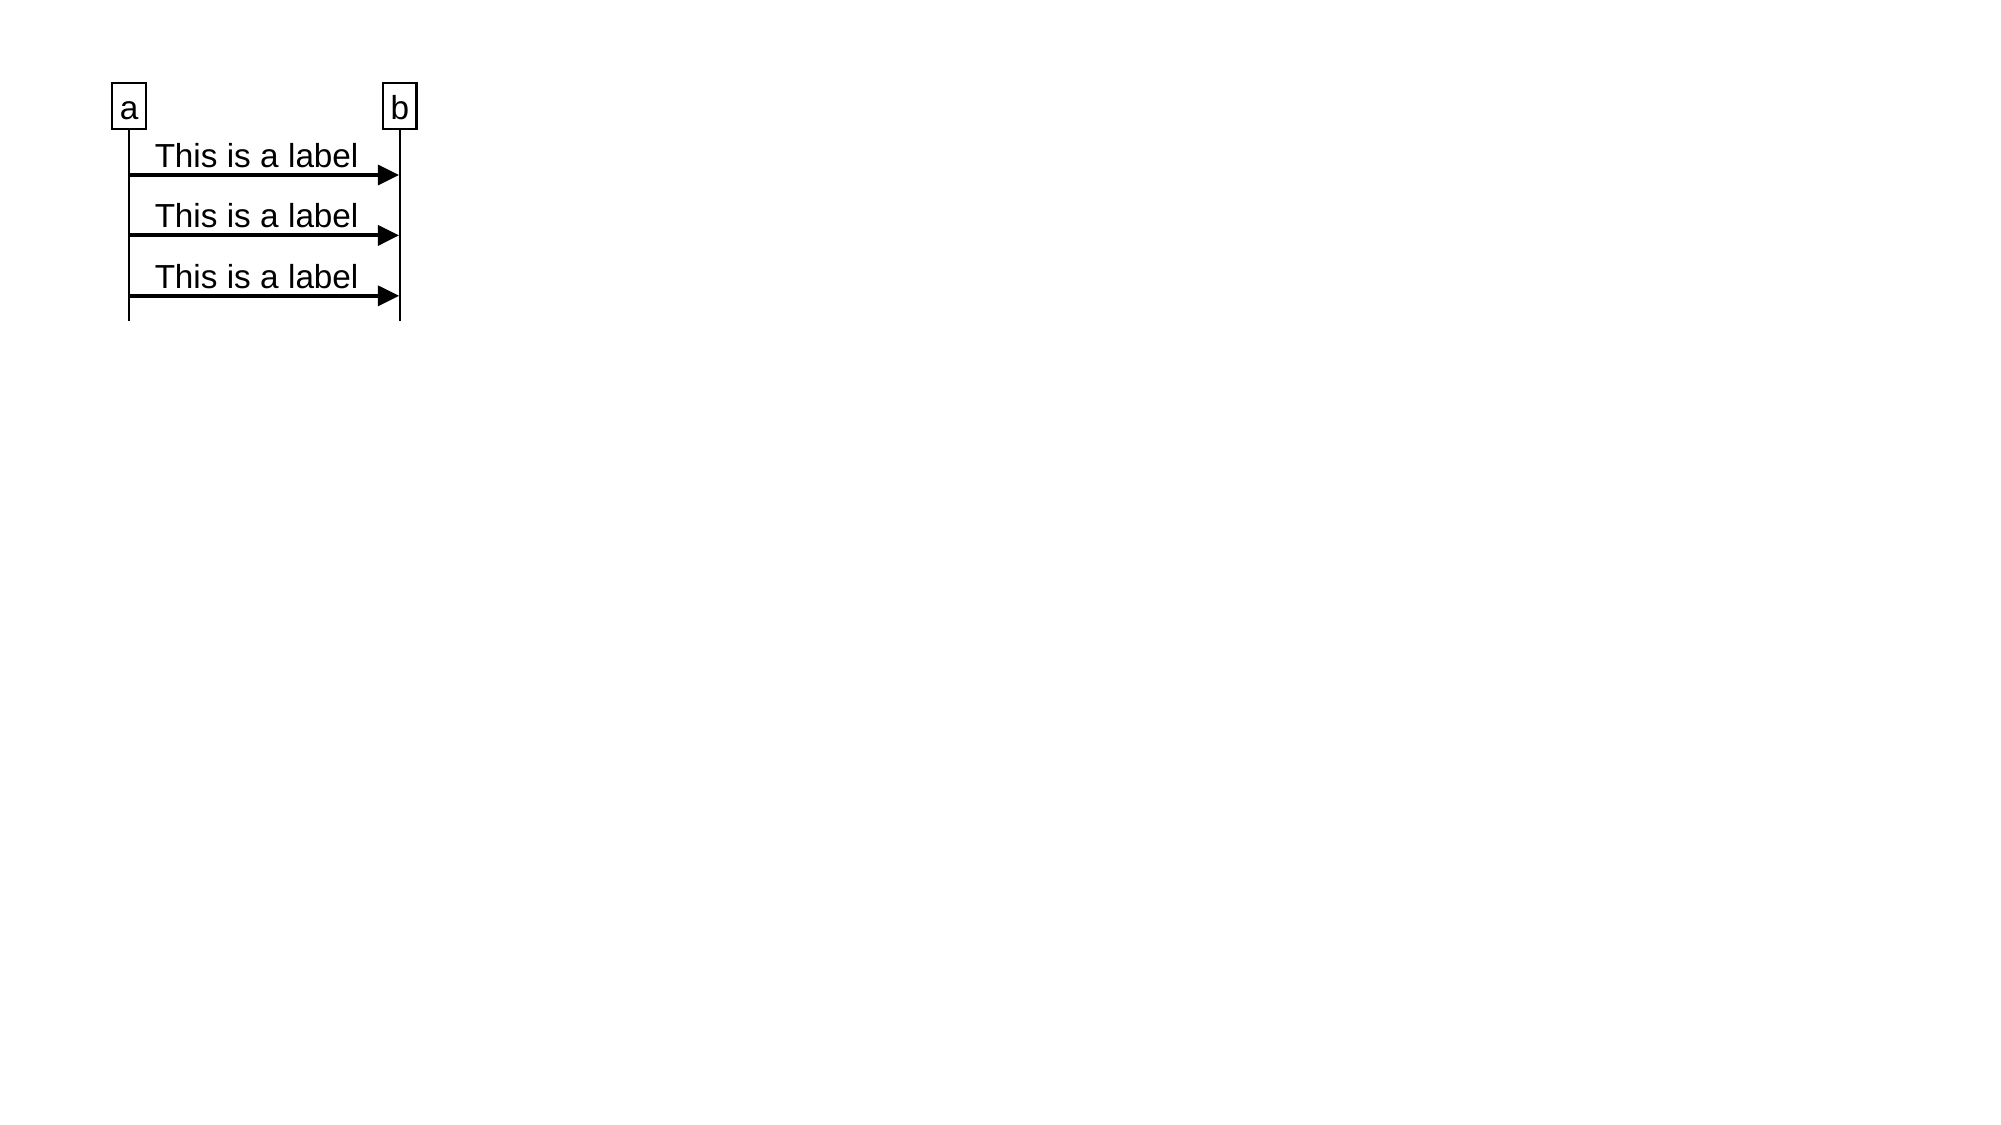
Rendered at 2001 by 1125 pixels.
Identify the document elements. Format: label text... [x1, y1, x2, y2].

text_box b [383, 83, 417, 130]
text_box a [112, 83, 146, 130]
text_box This is a label [152, 135, 361, 173]
text_box This is a label [152, 256, 361, 294]
text_box [74, 74, 461, 321]
text_box This is a label [152, 195, 361, 233]
